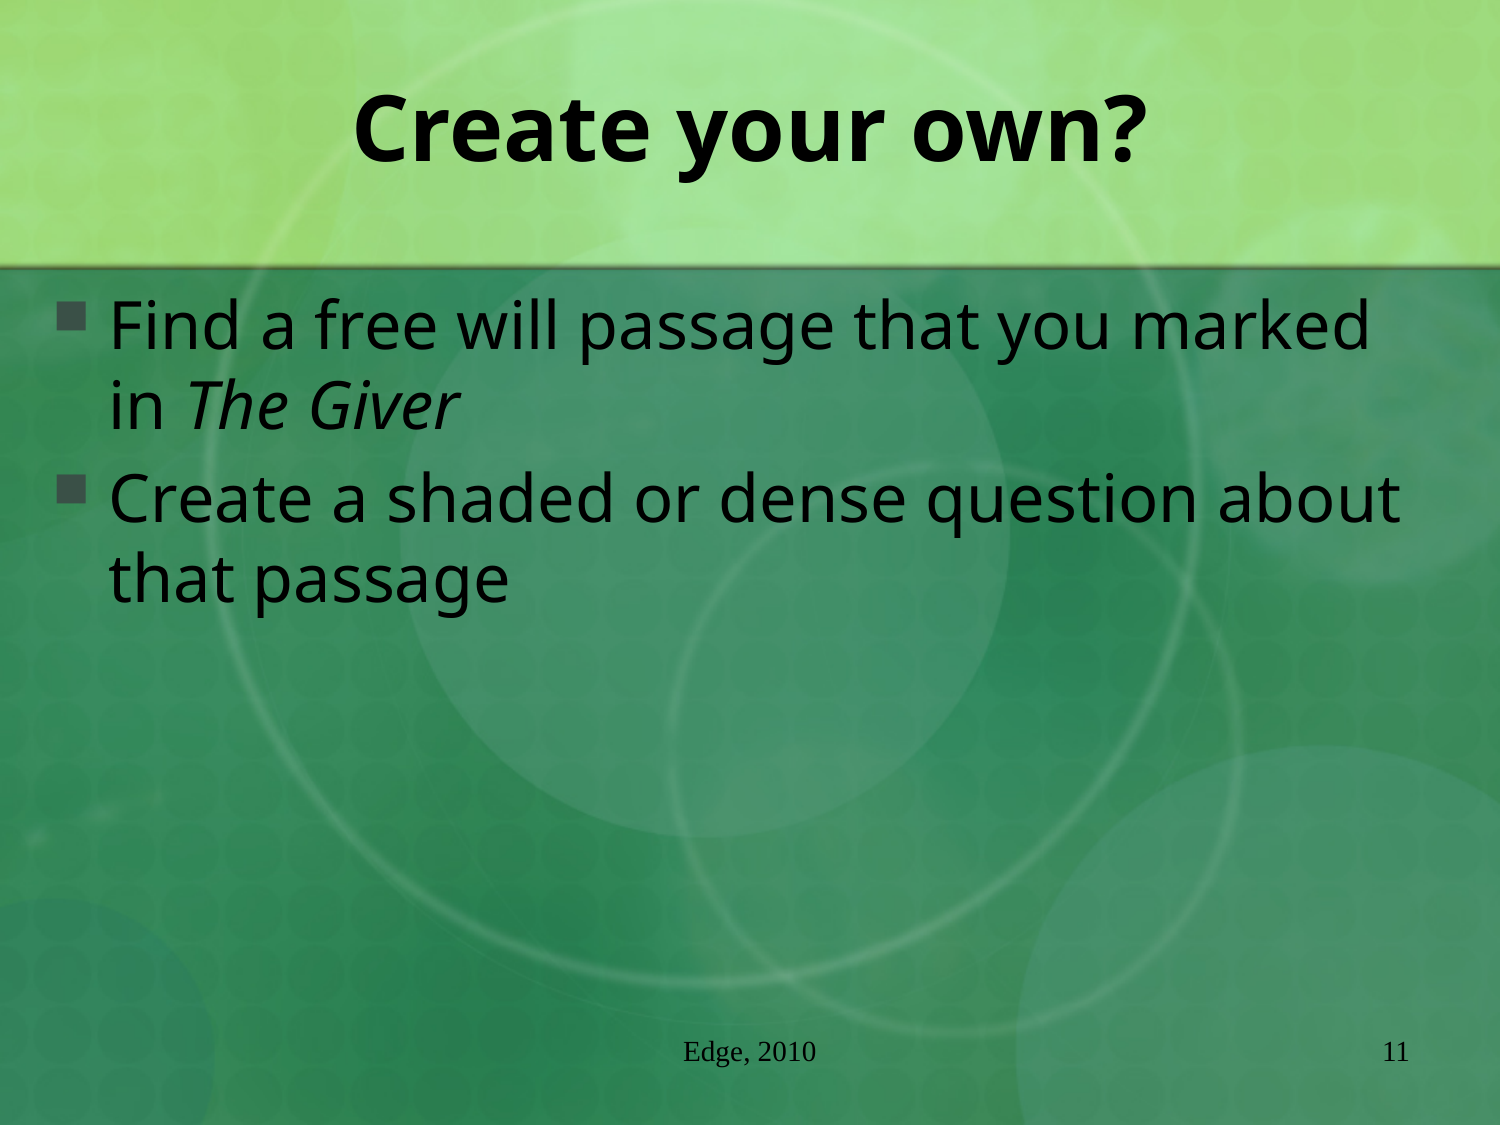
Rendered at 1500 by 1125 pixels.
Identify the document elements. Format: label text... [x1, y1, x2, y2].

list Find a free will passage that you marked in The Giver Create a shaded or dense question about that passage [37, 274, 1463, 1101]
slide_number 11 [1074, 1024, 1426, 1103]
footer Edge, 2010 [512, 1024, 988, 1103]
picture [0, 0, 1500, 1125]
title Create your own? [37, 24, 1463, 226]
